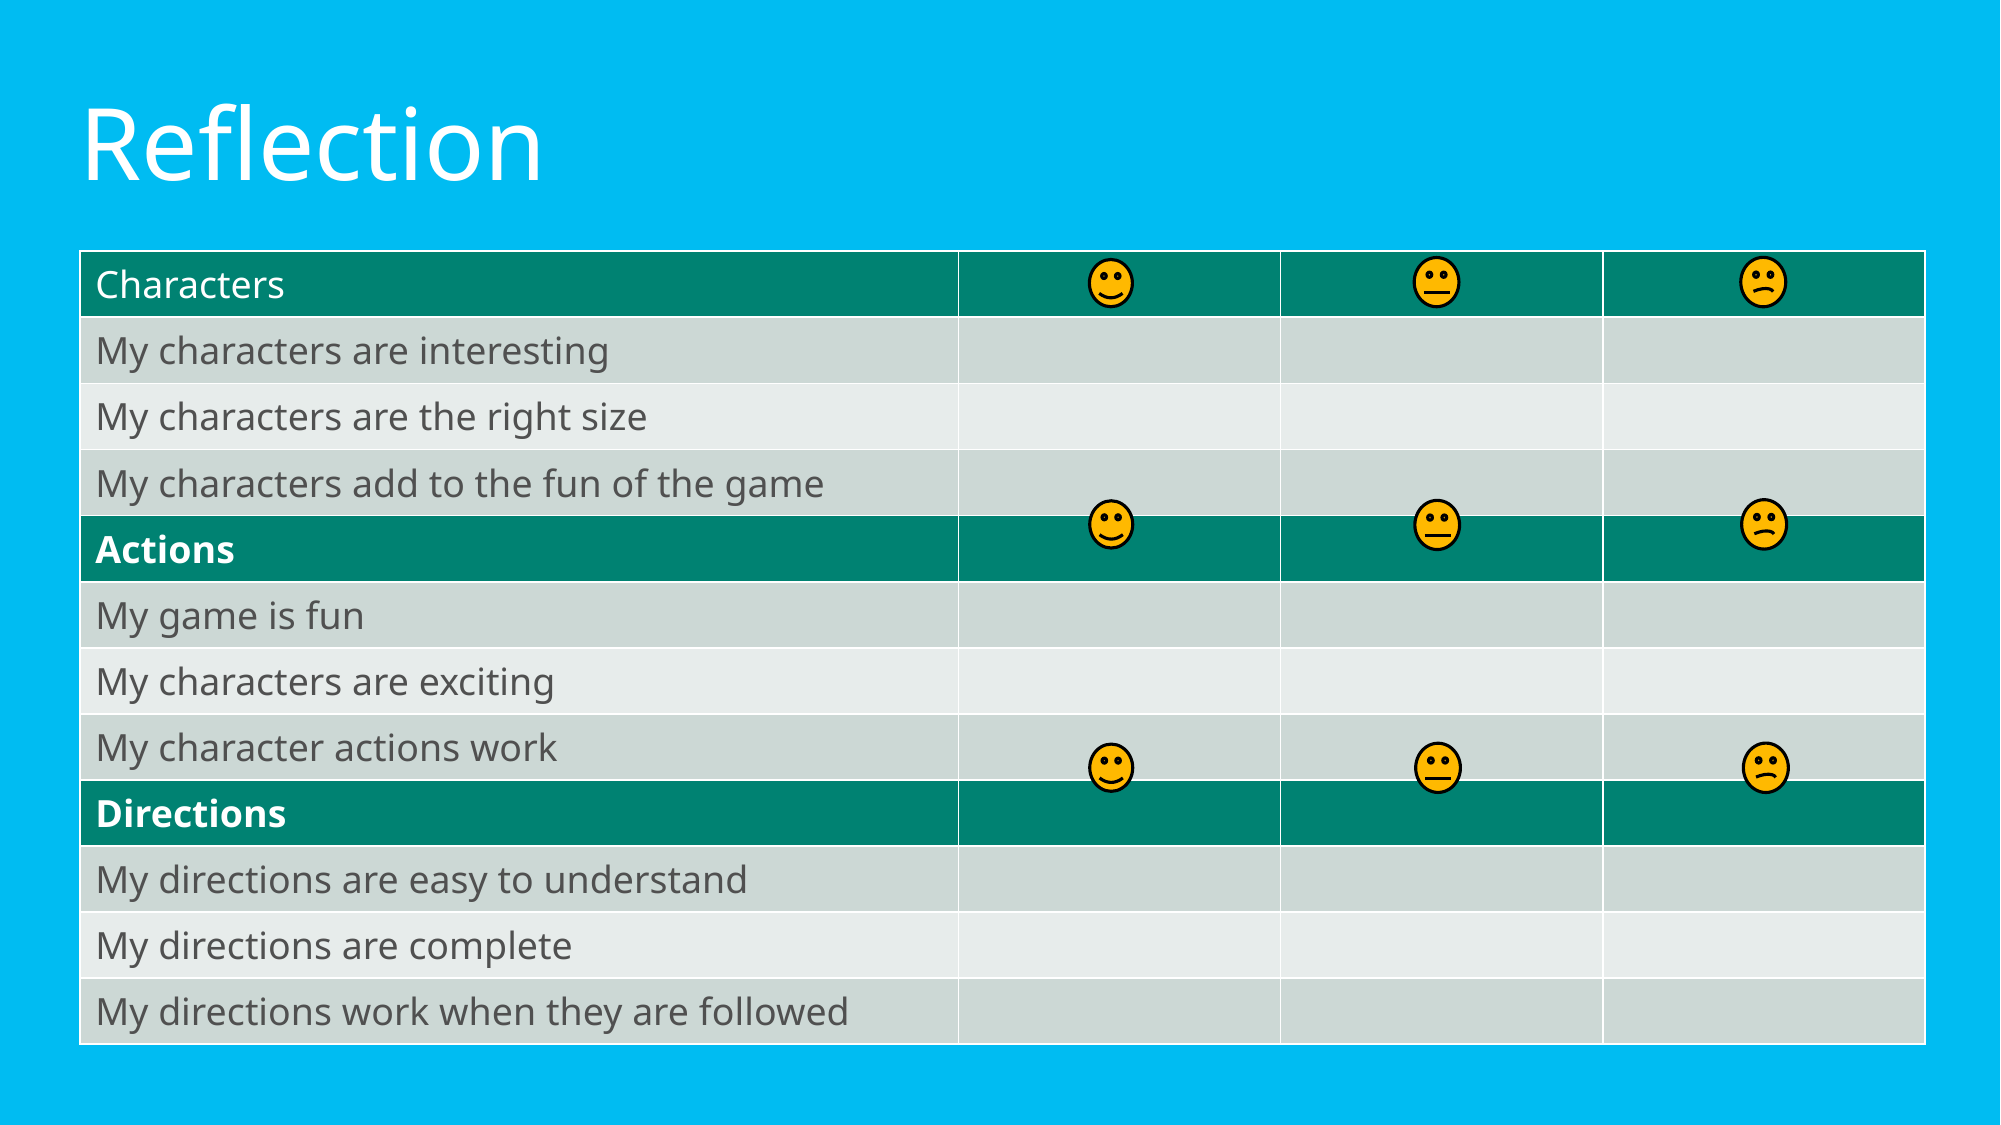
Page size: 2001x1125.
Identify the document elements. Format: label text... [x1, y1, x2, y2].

table_cell Actions [81, 516, 958, 581]
table_header [1604, 252, 1924, 316]
table_cell My directions are complete [81, 913, 958, 977]
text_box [1741, 743, 1789, 793]
table_cell [959, 450, 1280, 515]
table_cell [1281, 318, 1602, 383]
table_cell [1281, 913, 1602, 977]
table_cell [1604, 516, 1924, 581]
text_box [1088, 499, 1134, 550]
table_cell [1281, 384, 1602, 449]
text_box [1738, 257, 1786, 307]
table_cell [1281, 781, 1602, 845]
table_cell [1604, 318, 1924, 383]
table_cell [1604, 384, 1924, 449]
table_cell [1604, 979, 1924, 1043]
table_cell [1604, 715, 1924, 779]
table_cell [959, 715, 1280, 779]
table_header [1281, 264, 1602, 316]
table_cell [1604, 649, 1924, 713]
table_cell [1604, 583, 1924, 647]
table_cell [1604, 913, 1924, 977]
table_cell My characters are interesting [81, 318, 958, 383]
table_cell [959, 318, 1280, 383]
table_cell [959, 516, 1280, 581]
table_cell [1604, 781, 1924, 845]
table_cell My game is fun [81, 583, 958, 647]
table_cell My characters are the right size [81, 384, 958, 449]
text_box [1414, 500, 1460, 550]
table_cell [959, 649, 1280, 713]
table_cell [959, 384, 1280, 449]
table_cell [1281, 649, 1602, 713]
table_header [959, 264, 1280, 316]
text_box [1088, 258, 1134, 308]
table_cell My character actions work [81, 715, 958, 779]
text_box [1739, 499, 1787, 550]
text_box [1415, 743, 1461, 793]
table_cell My characters are exciting [81, 649, 958, 713]
table_cell [1281, 450, 1602, 515]
title Reflection [64, 74, 1858, 264]
table_cell [1281, 979, 1602, 1043]
table_header Characters [81, 264, 958, 316]
text_box [1088, 743, 1134, 793]
table_cell [1604, 847, 1924, 911]
table_cell [959, 847, 1280, 911]
table_cell [959, 781, 1280, 845]
table_cell My characters add to the fun of the game [81, 450, 958, 515]
table_cell [1604, 450, 1924, 515]
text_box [1414, 257, 1459, 307]
table_cell [1281, 847, 1602, 911]
table_cell Directions [81, 781, 958, 845]
table_cell My directions work when they are followed [81, 979, 958, 1043]
table_cell [959, 913, 1280, 977]
table_cell [1281, 715, 1602, 779]
table_cell [1281, 583, 1602, 647]
table_cell [959, 583, 1280, 647]
table_cell [959, 979, 1280, 1043]
table_cell [1281, 516, 1602, 581]
table_cell My directions are easy to understand [81, 847, 958, 911]
